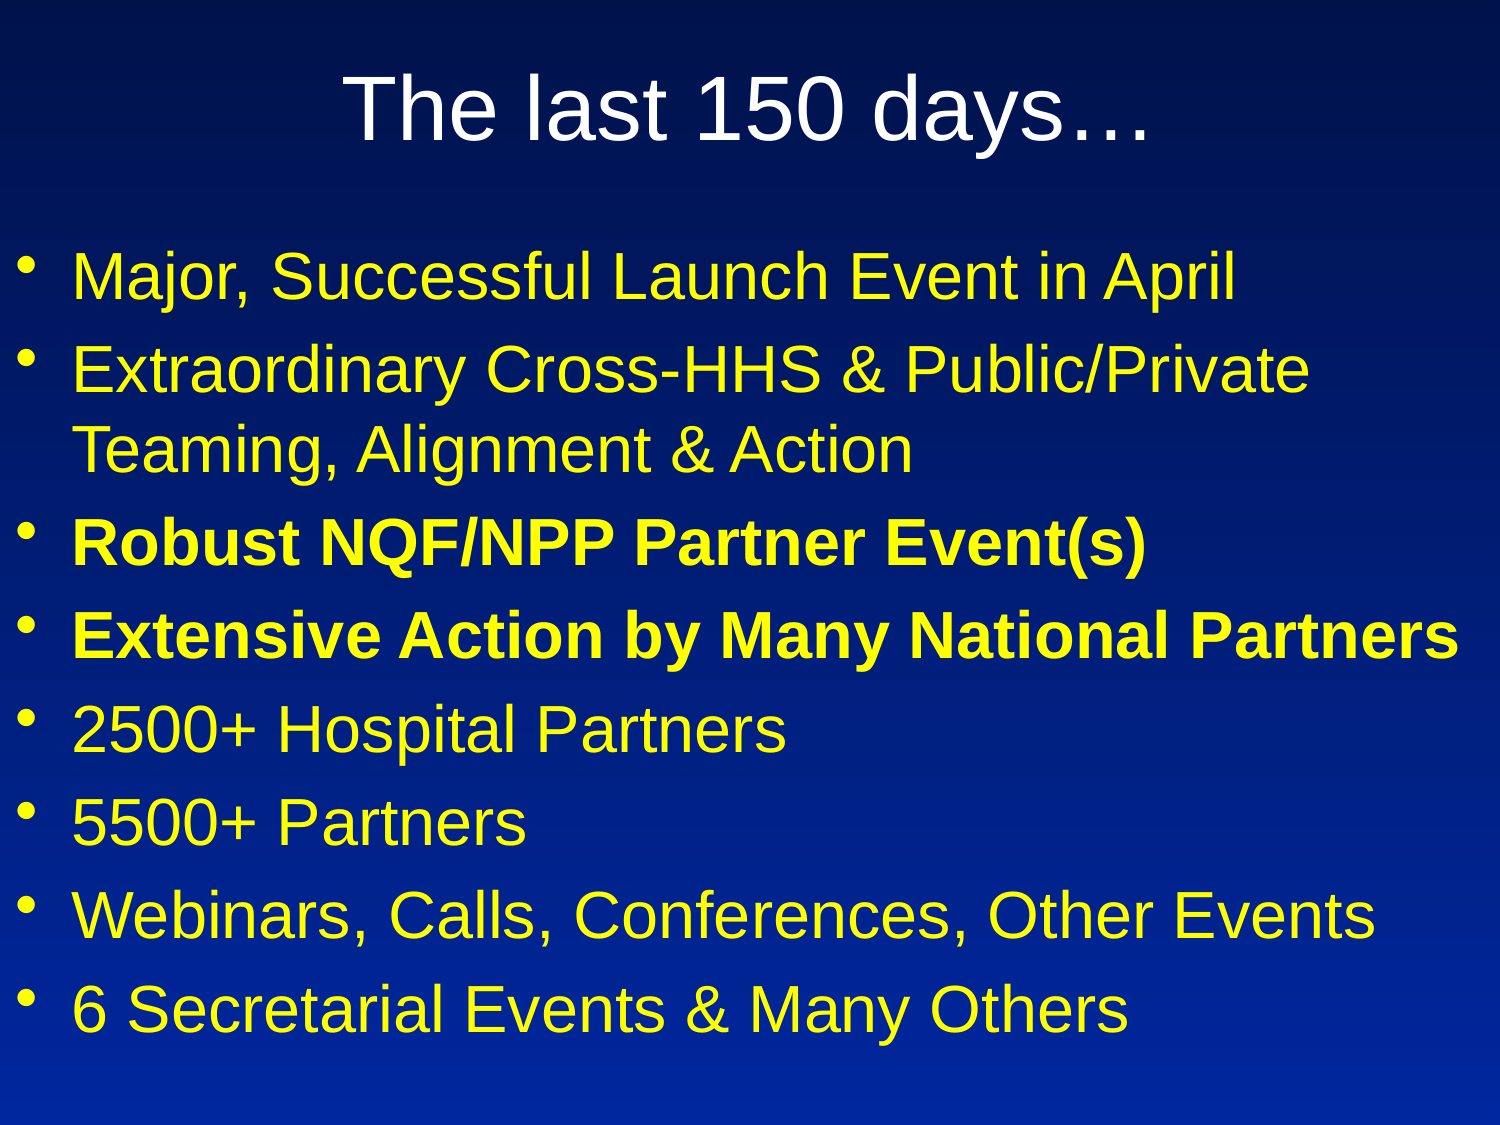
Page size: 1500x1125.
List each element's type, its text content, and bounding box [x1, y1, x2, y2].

text_box [275, 1009, 1138, 1088]
list Major, Successful Launch Event in April Extraordinary Cross-HHS & Public/Private Teaming, Alignment & Action Robust NQF/NPP Partner Event(s) Extensive Action by Many National Partners 2500+ Hospital Partners 5500+ Partners Webinars, Calls, Conferences, Other Events 6 Secretarial Events & Many Others [0, 224, 1500, 976]
title The last 150 days… [74, 40, 1426, 167]
